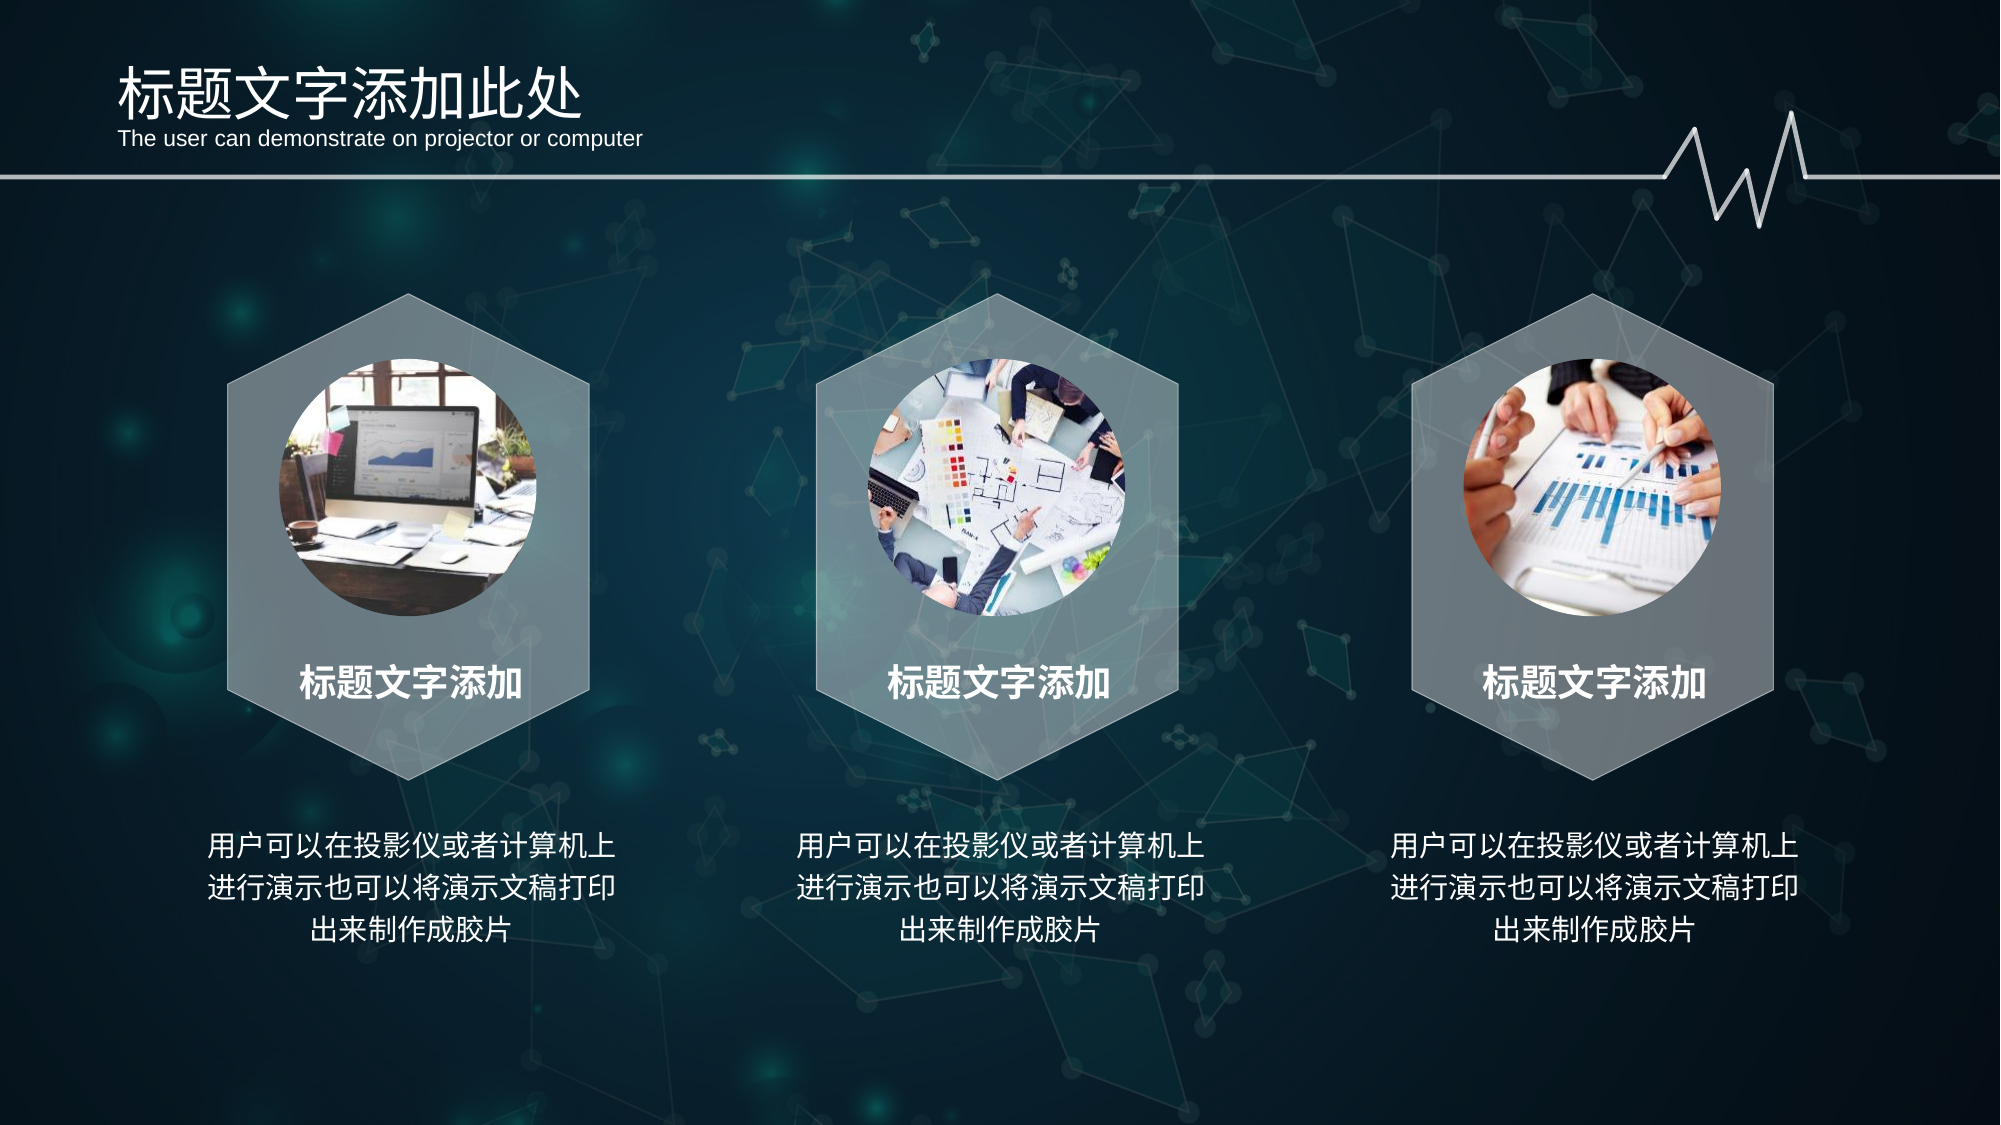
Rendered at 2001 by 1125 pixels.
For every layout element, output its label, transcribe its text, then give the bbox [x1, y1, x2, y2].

picture [0, 0, 2000, 112]
text_box [1456, 712, 1729, 781]
picture [0, 227, 2000, 1125]
text_box 用户可以在投影仪或者计算机上进行演示也可以将演示文稿打印出来制作成胶片 [773, 812, 1229, 954]
text_box [272, 712, 545, 781]
text_box 用户可以在投影仪或者计算机上进行演示也可以将演示文稿打印出来制作成胶片 [1367, 812, 1823, 954]
text_box 标题文字添加 [219, 642, 605, 712]
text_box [0, 112, 2000, 227]
text_box 标题文字添加 [1402, 642, 1788, 712]
text_box [816, 293, 1179, 642]
text_box [227, 293, 590, 642]
text_box [1412, 293, 1774, 642]
text_box 标题文字添加 [807, 642, 1193, 712]
text_box 用户可以在投影仪或者计算机上进行演示也可以将演示文稿打印出来制作成胶片 [184, 812, 640, 954]
text_box [861, 712, 1134, 781]
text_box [102, 49, 755, 158]
